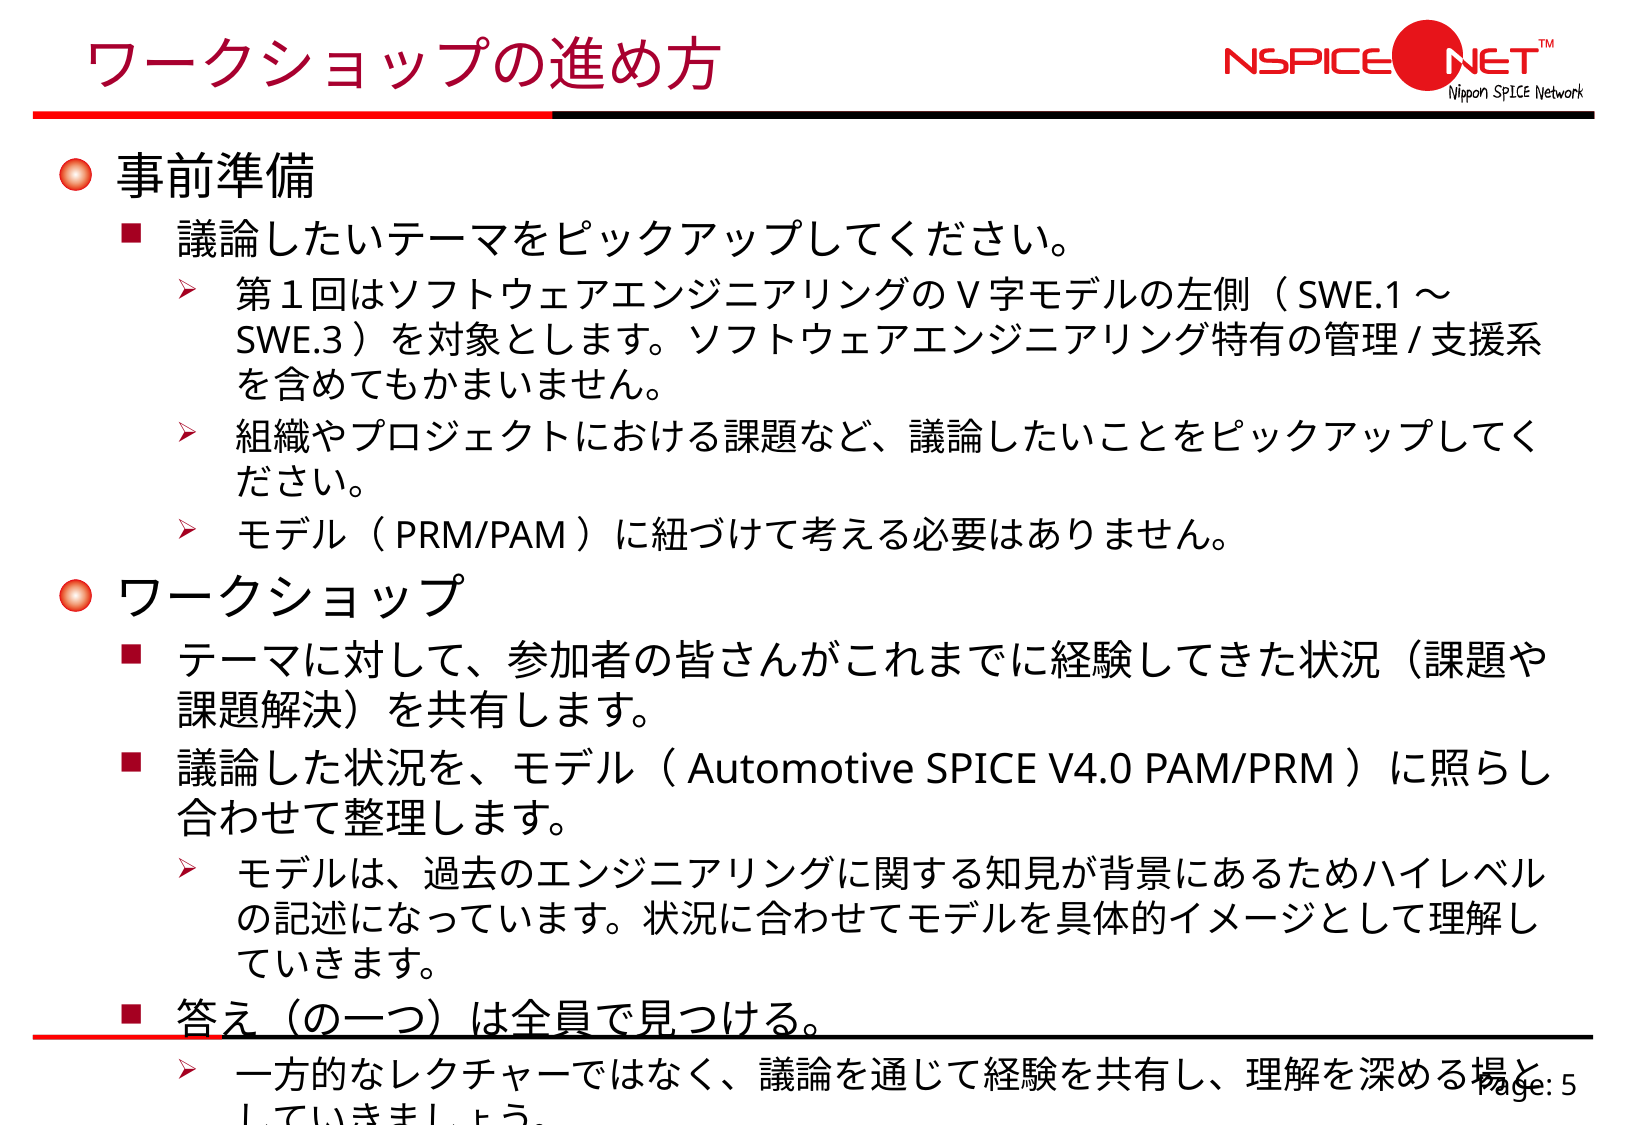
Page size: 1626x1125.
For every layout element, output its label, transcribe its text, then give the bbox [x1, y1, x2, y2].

picture [1557, 19, 1583, 103]
picture [59, 158, 92, 191]
picture [59, 579, 92, 612]
list 事前準備 議論したいテーマをピックアップしてください。 第１回はソフトウェアエンジニアリングのV字モデルの左側（SWE.1～SWE.3）を対象とします。ソフトウェアエンジニアリング特有の管理/支援系を含めてもかまいません。 組織やプロジェクトにおける課題など、議論したいことをピックアップしてください。 モデル（PRM/PAM）に紐づけて考える必要はありません。 ワークショップ テーマに対して、参加者の皆さんがこれまでに経験してきた状況（課題や課題解決）を共有します。 議論した状況を、モデル（Automotive SPICE V4.0 PAM/PRM）に照らし合わせて整理します。 モデルは、過去のエンジニアリングに関する知見が背景にあるためハイレベルの記述になっています。状況に合わせてモデルを具体的イメージとして理解していきます。 答え（の一つ）は全員で見つける。 一方的なレクチャーではなく、議論を通じて経験を共有し、理解を深める場としていきましょう。 [44, 137, 1581, 1024]
title ワークショップの進め方 [68, 7, 1557, 118]
